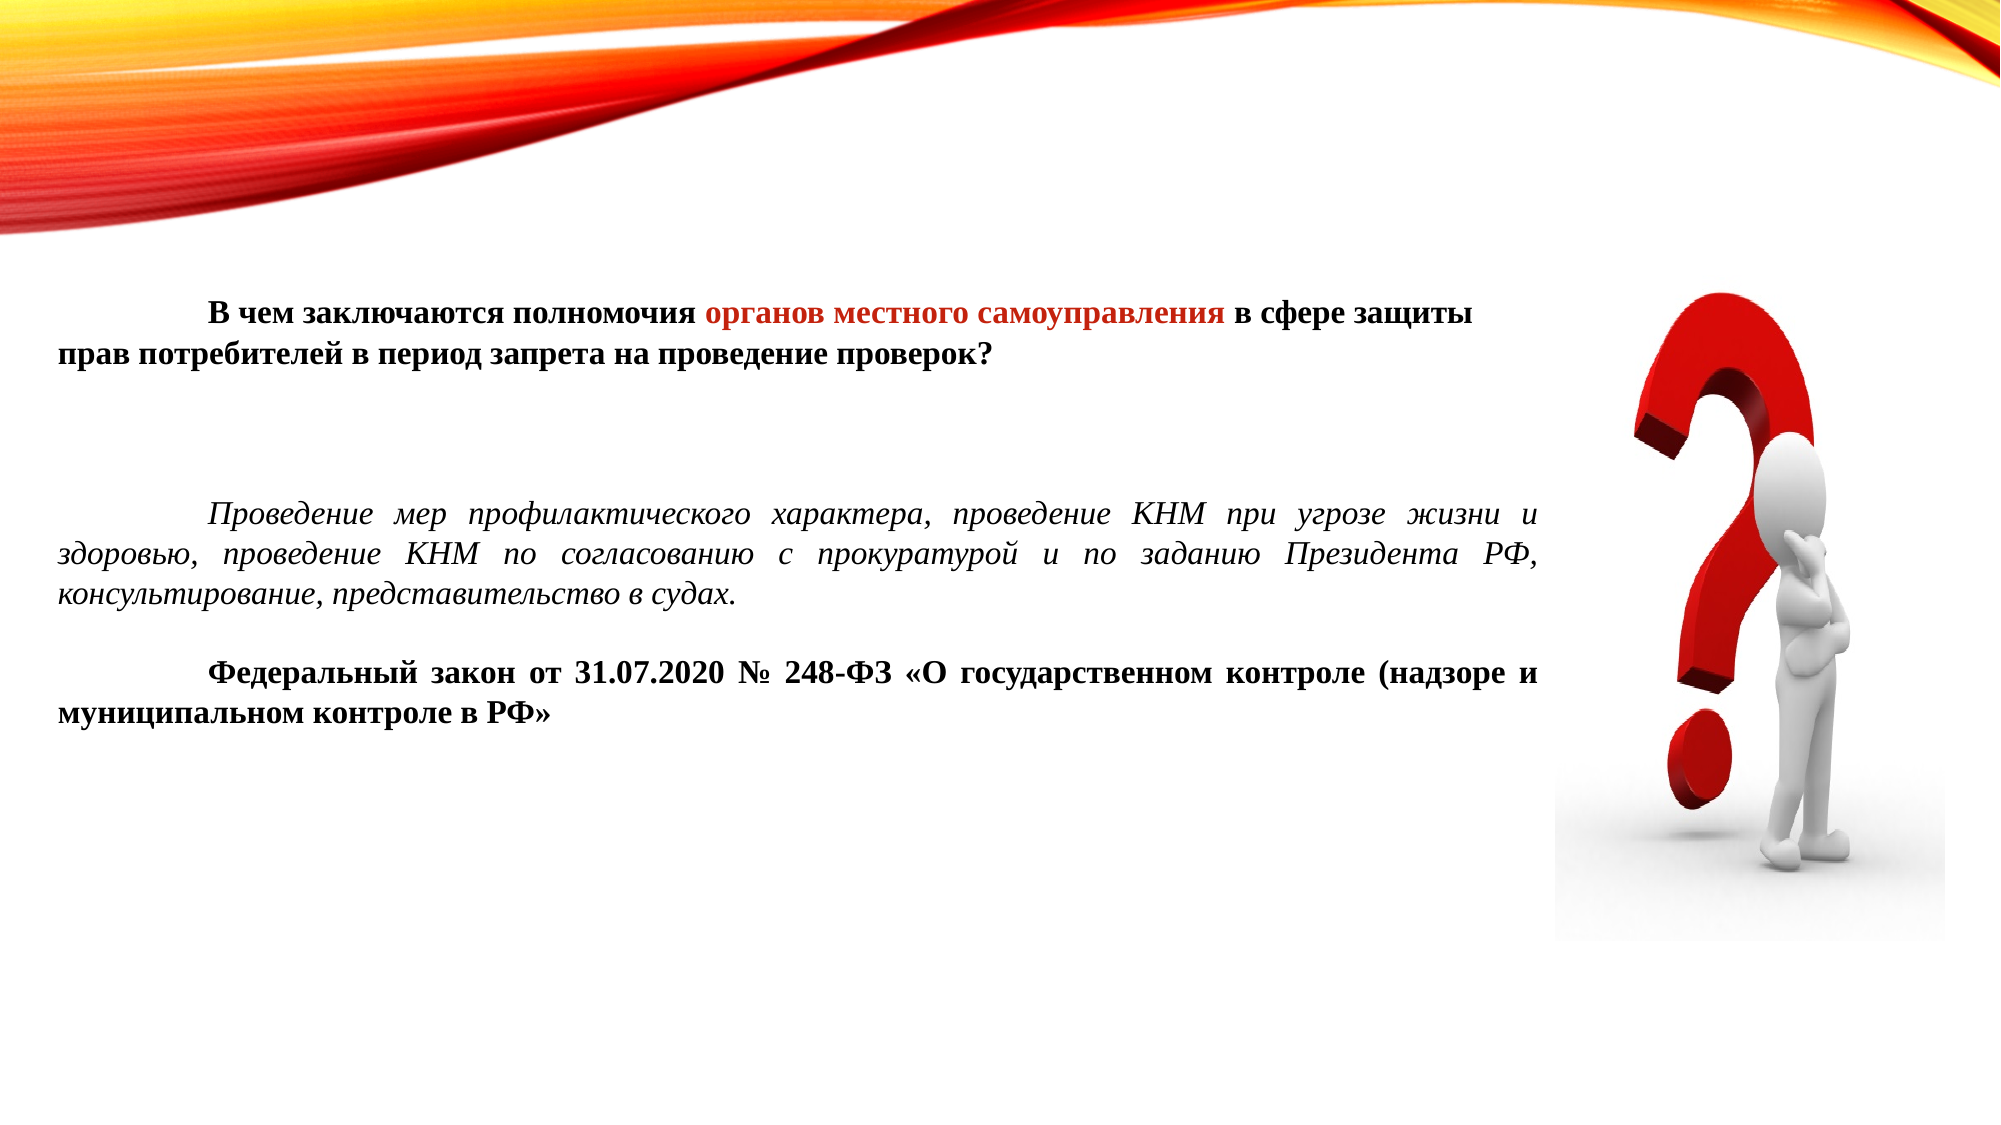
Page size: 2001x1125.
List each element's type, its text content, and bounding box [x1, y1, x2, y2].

picture [1554, 255, 1946, 941]
picture [0, 0, 2000, 237]
text_box В чем заключаются полномочия органов местного самоуправления в сфере защиты прав потребителей в период запрета на проведение проверок? Проведение мер профилактического характера, проведение КНМ при угрозе жизни и здоровью, проведение КНМ по согласованию с прокуратурой и по заданию Президента РФ, консультирование, представительство в судах. Федеральный закон от 31.07.2020 № 248-ФЗ «О государственном контроле (надзоре и муниципальном контроле в РФ» [43, 278, 1545, 738]
